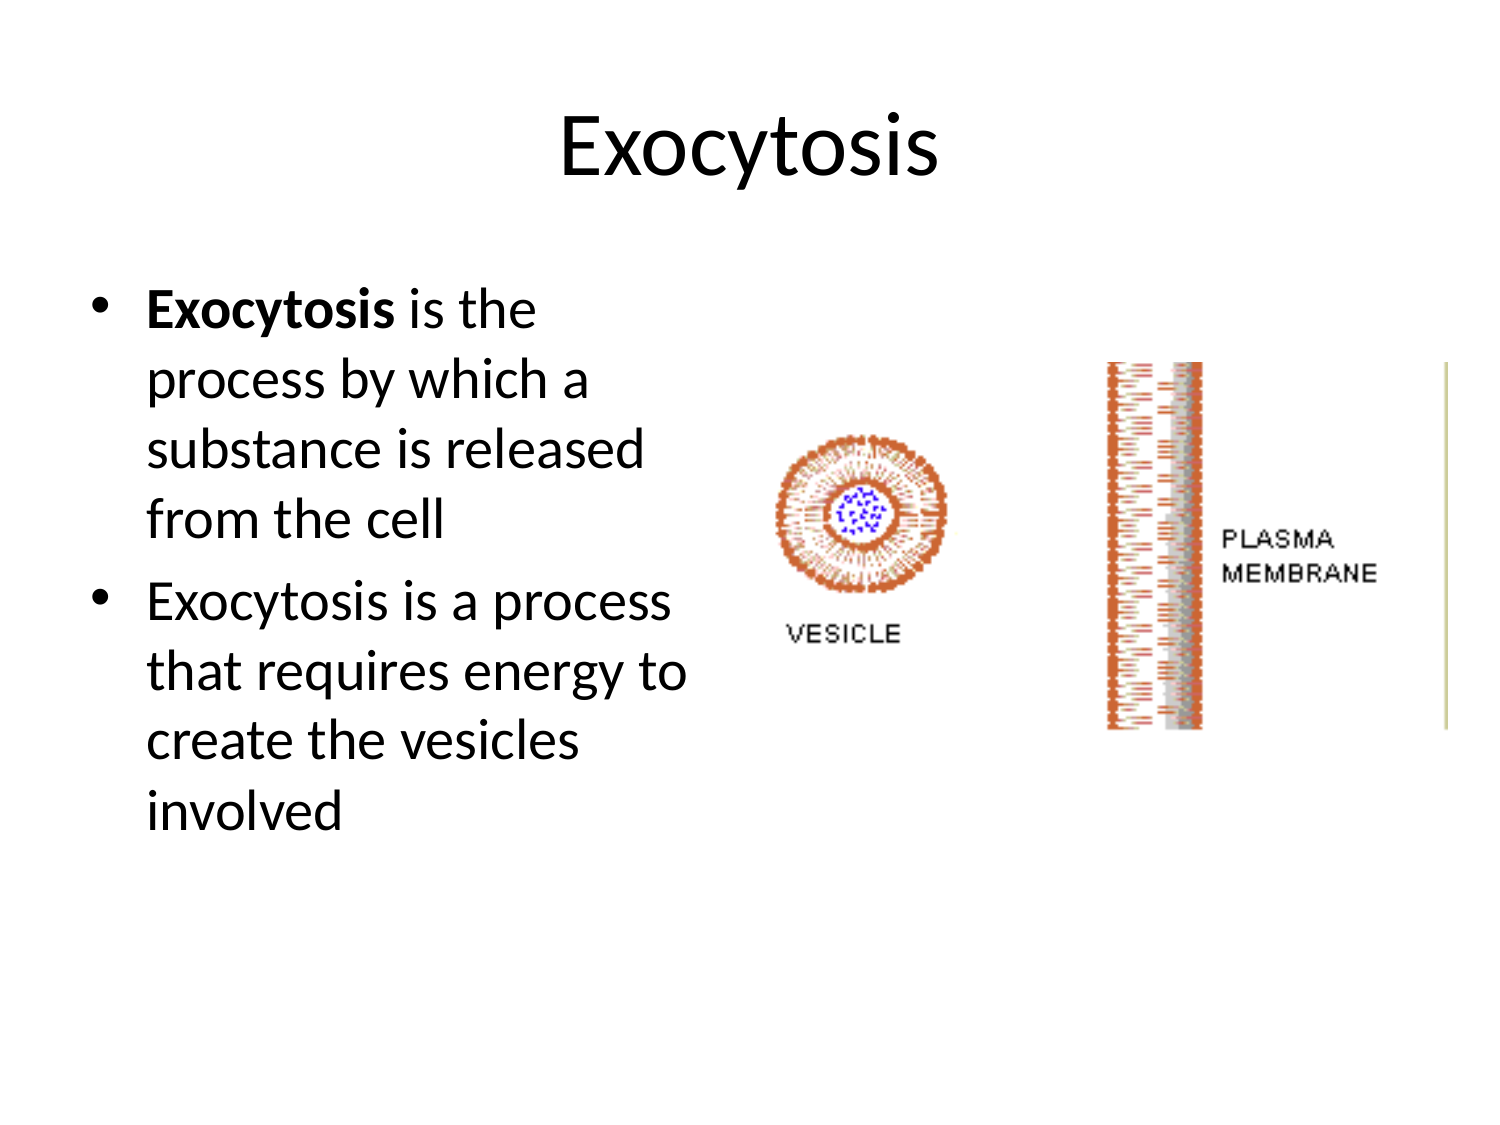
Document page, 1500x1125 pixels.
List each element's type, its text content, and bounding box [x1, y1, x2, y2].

list Exocytosis is the process by which a substance is released from the cell Exocytosis is a process that requires energy to create the vesicles involved [75, 262, 738, 1005]
title Exocytosis [75, 45, 1425, 233]
picture [774, 362, 1448, 734]
